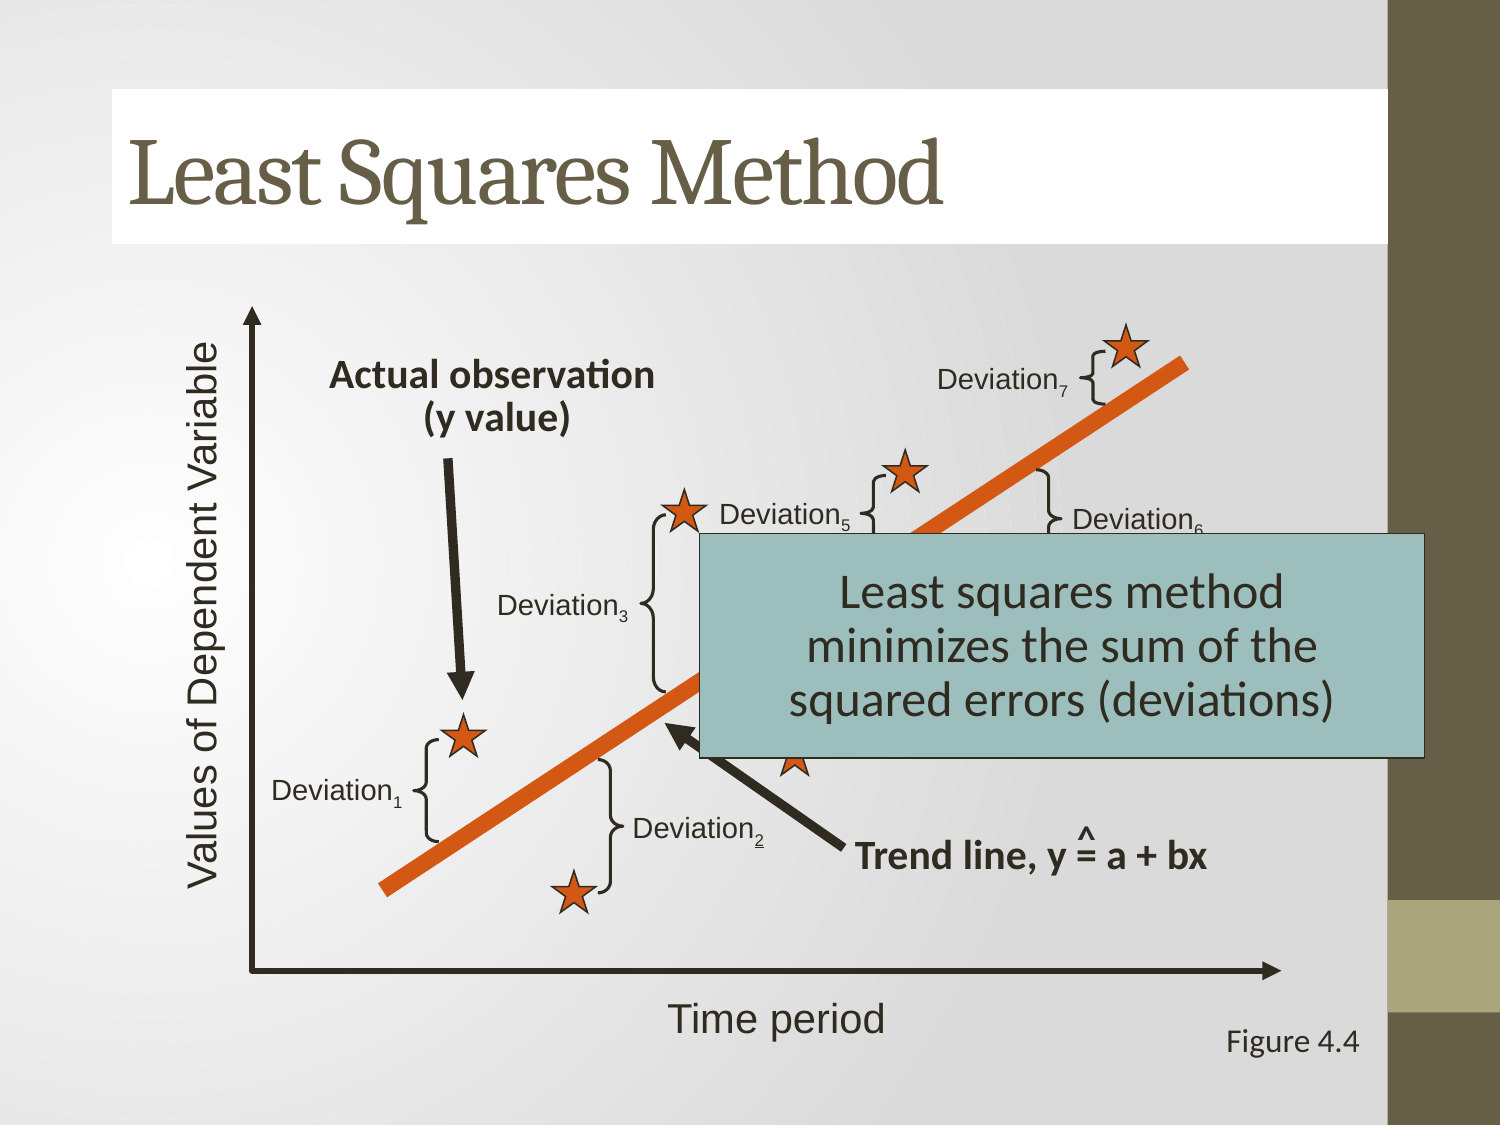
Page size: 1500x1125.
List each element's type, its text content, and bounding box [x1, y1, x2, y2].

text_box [441, 324, 1149, 913]
text_box Least squares method minimizes the sum of the squared errors (deviations) [1291, 533, 1425, 759]
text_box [664, 722, 1227, 887]
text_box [697, 474, 887, 552]
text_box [249, 739, 440, 843]
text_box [315, 347, 679, 701]
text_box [597, 759, 671, 894]
text_box Least Squares Method [112, 89, 1388, 244]
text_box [818, 613, 1009, 715]
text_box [166, 305, 1282, 1050]
text_box Figure 4.4 [1211, 1011, 1375, 1067]
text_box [915, 350, 1106, 405]
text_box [1035, 469, 1226, 569]
